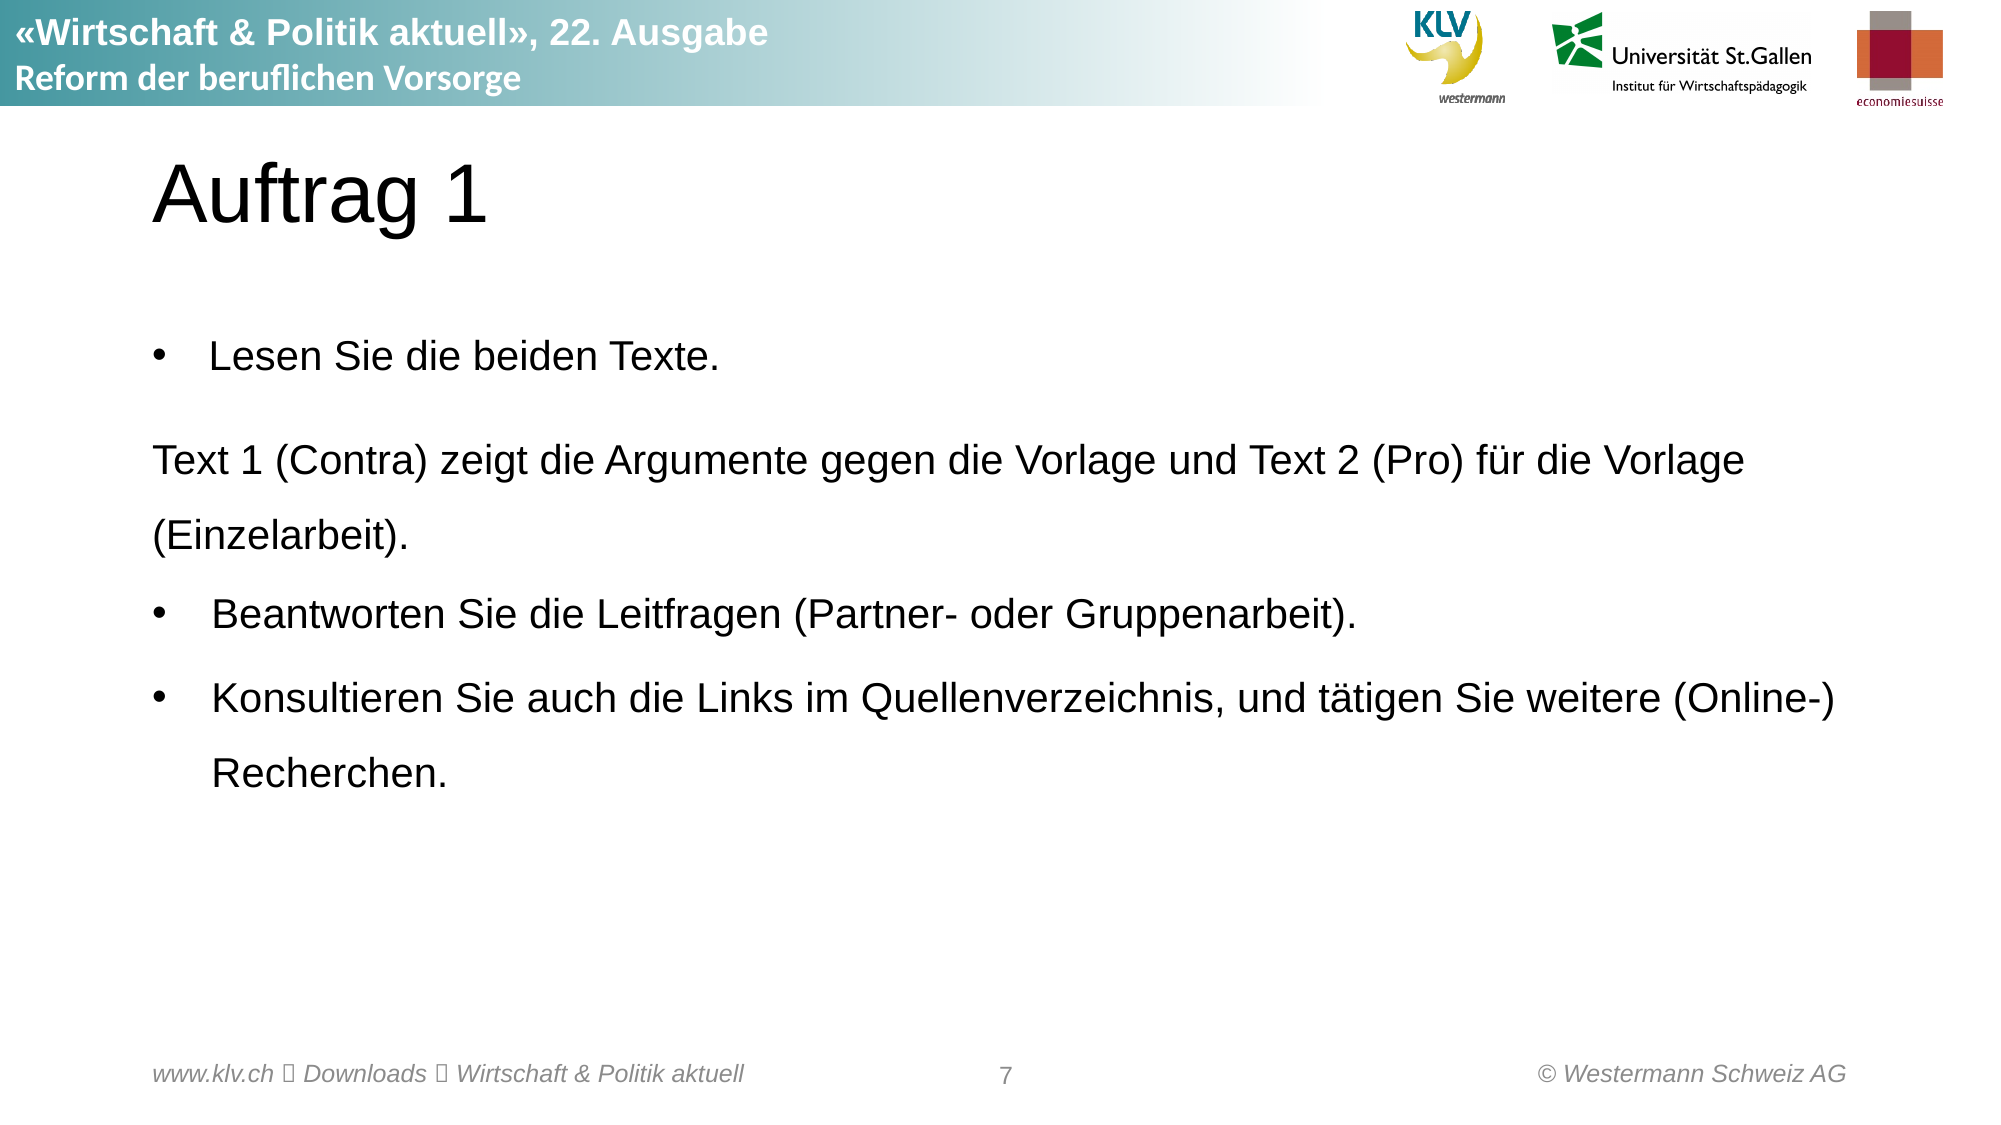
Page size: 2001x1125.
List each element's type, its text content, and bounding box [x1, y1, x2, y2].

picture [1552, 12, 1811, 92]
slide_number www.klv.ch  Downloads  Wirtschaft & Politik aktuell [137, 1042, 813, 1103]
picture [1406, 11, 1505, 92]
title Auftrag 1 [137, 92, 1863, 296]
picture [1857, 11, 1943, 106]
text_box Lesen Sie die beiden Texte. Text 1 (Contra) zeigt die Argumente gegen die Vorlage und Text 2 (Pro) für die Vorlage (Einzelarbeit). Beantworten Sie die Leitfragen (Partner- oder Gruppenarbeit). Konsultieren Sie auch die Links im Quellenverzeichnis, und tätigen Sie weitere (Online-) Recherchen. [137, 296, 1863, 804]
text_box © Westermann Schweiz AG [1204, 1042, 1863, 1103]
slide_number 7 [812, 1044, 1200, 1105]
